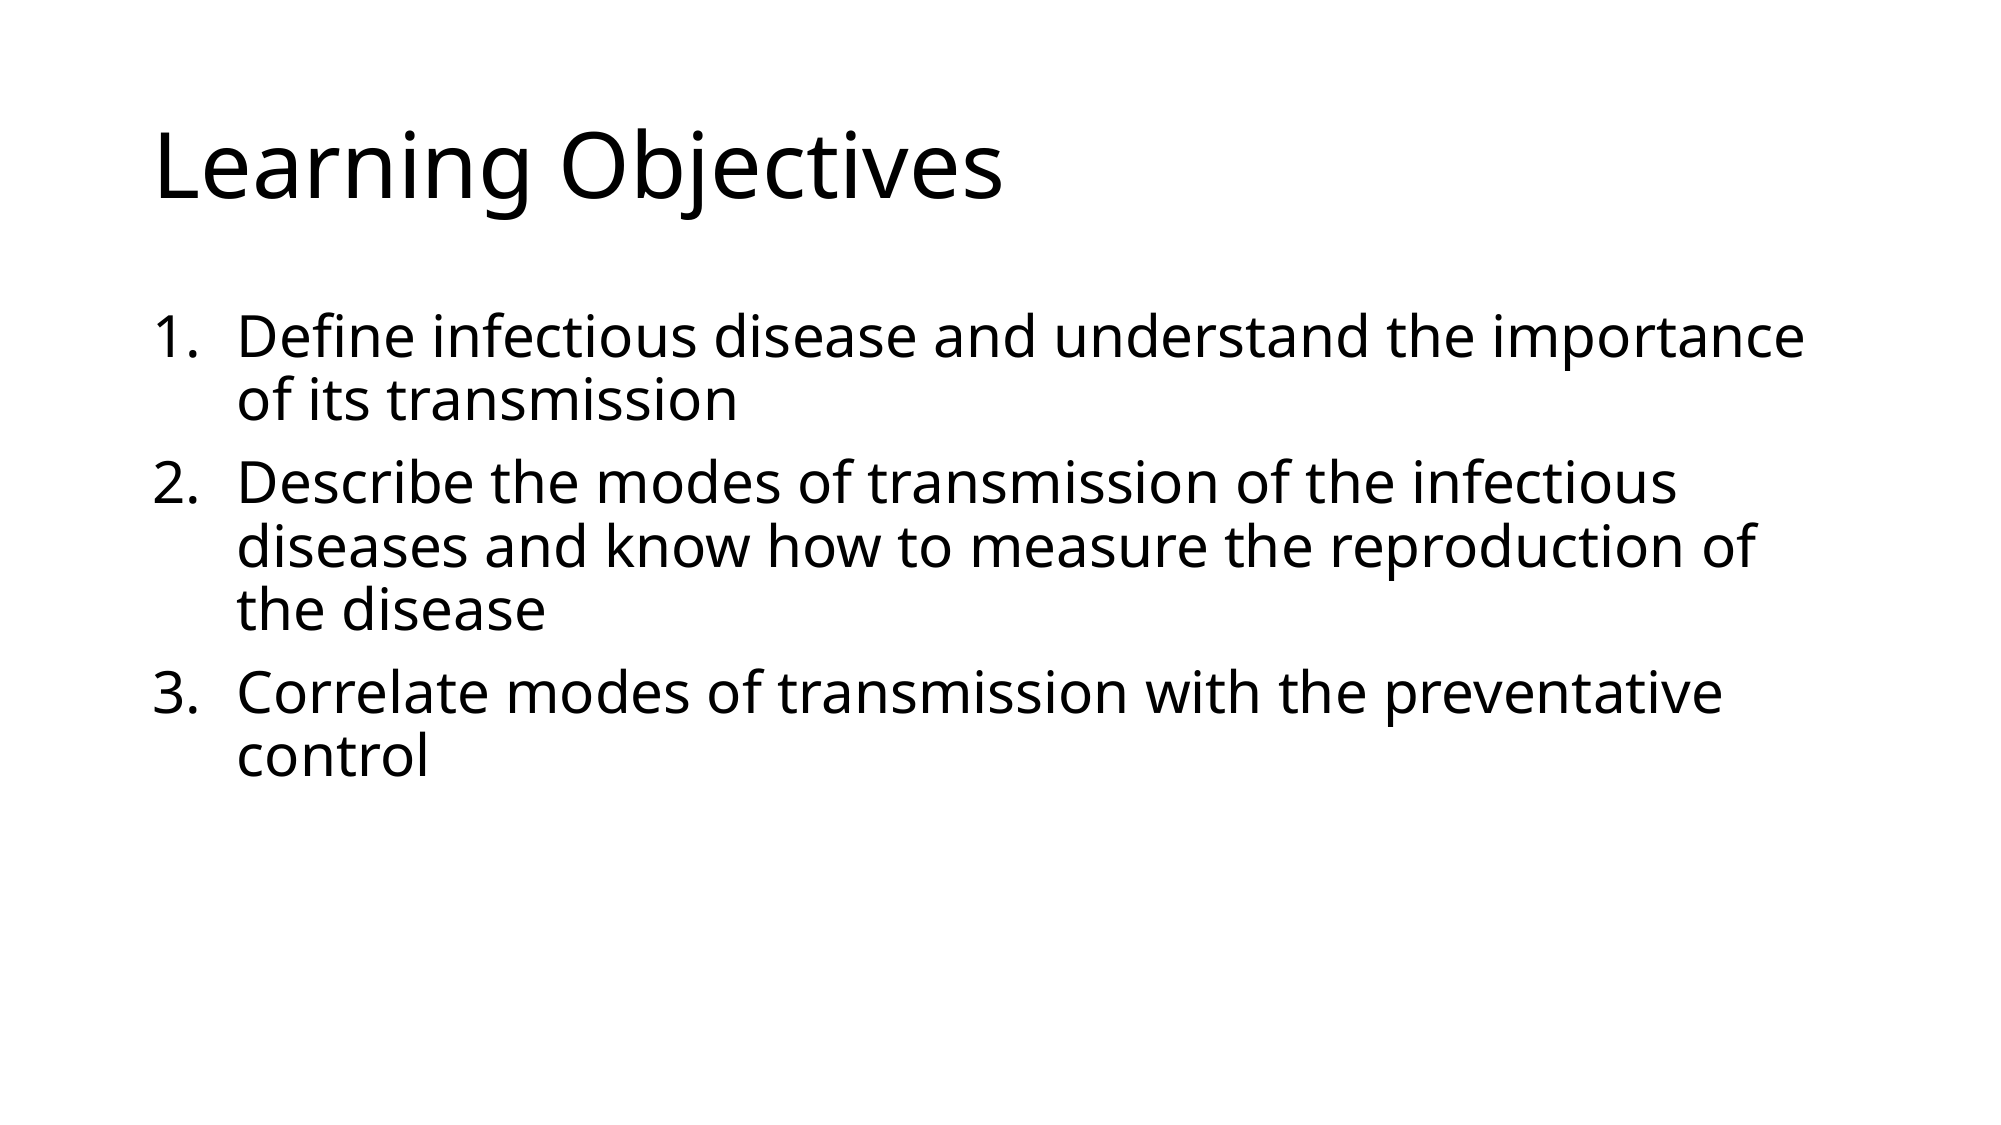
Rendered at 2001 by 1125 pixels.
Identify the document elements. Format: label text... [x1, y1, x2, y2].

title Learning Objectives [137, 59, 1863, 278]
list Define infectious disease and understand the importance of its transmission Describe the modes of transmission of the infectious diseases and know how to measure the reproduction of the disease Correlate modes of transmission with the preventative control [137, 299, 1863, 1014]
